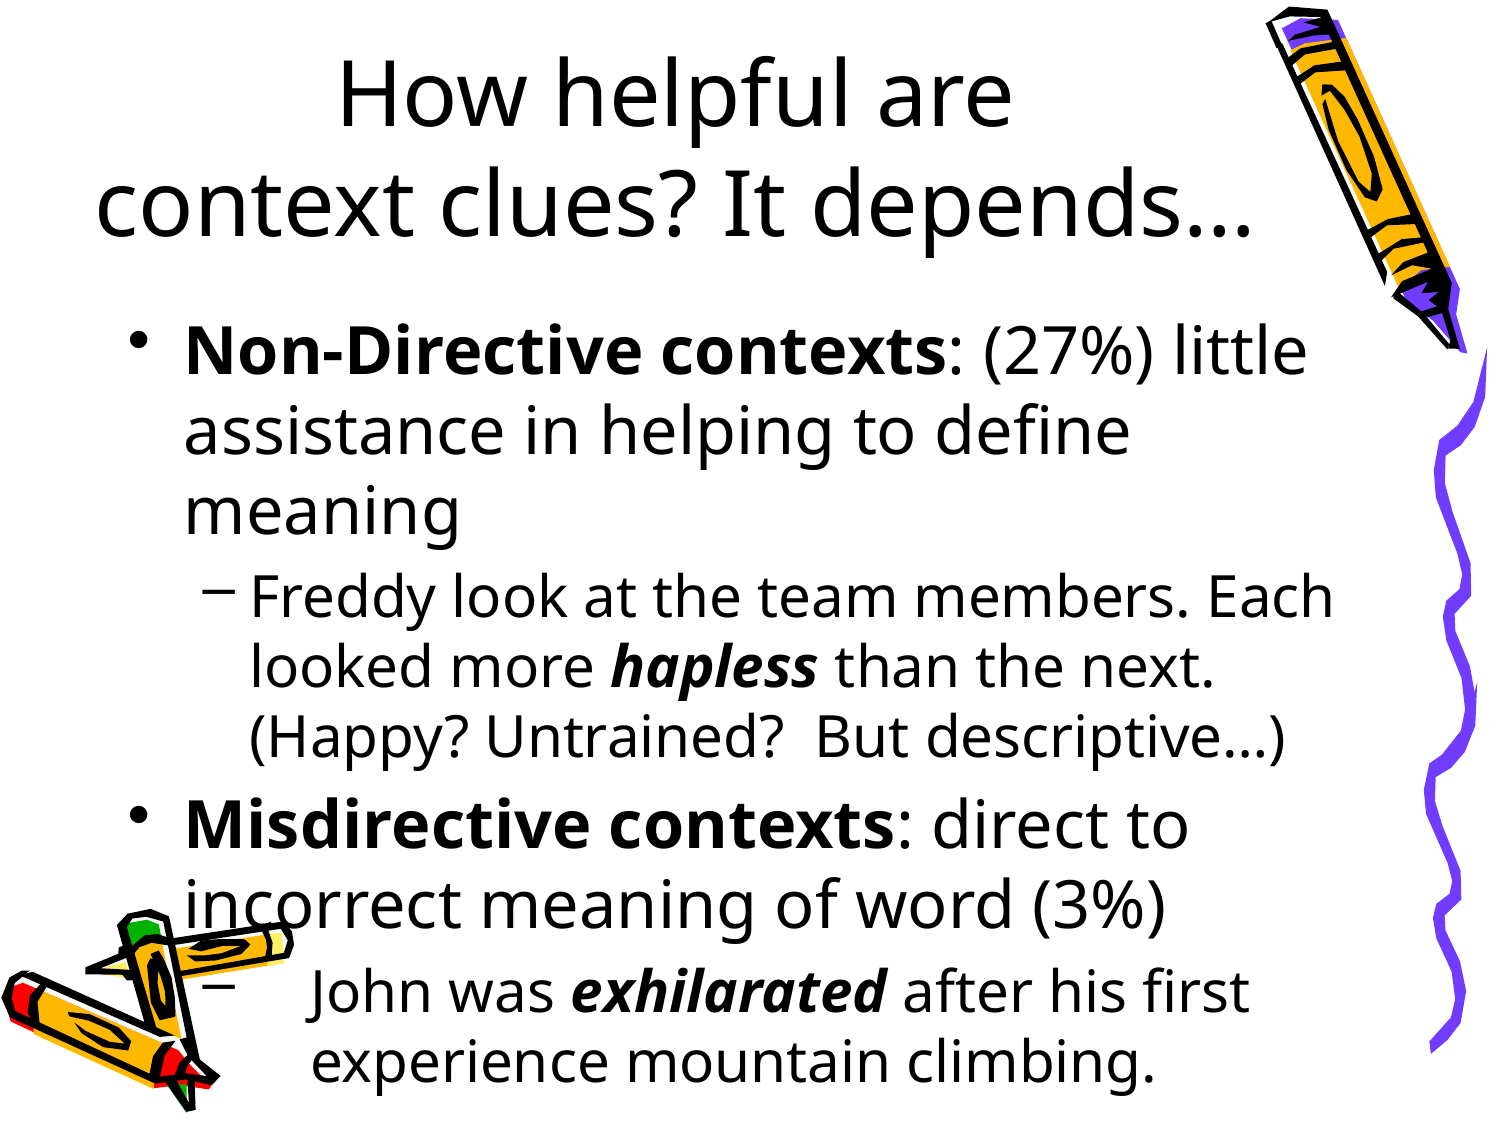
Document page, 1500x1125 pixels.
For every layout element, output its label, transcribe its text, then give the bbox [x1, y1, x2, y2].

list Non-Directive contexts: (27%) little assistance in helping to define meaning Freddy look at the team members. Each looked more hapless than the next. (Happy? Untrained? But descriptive…) Misdirective contexts: direct to incorrect meaning of word (3%) John was exhilarated after his first experience mountain climbing. [112, 299, 1426, 901]
title How helpful are context clues? It depends… [49, 0, 1326, 263]
